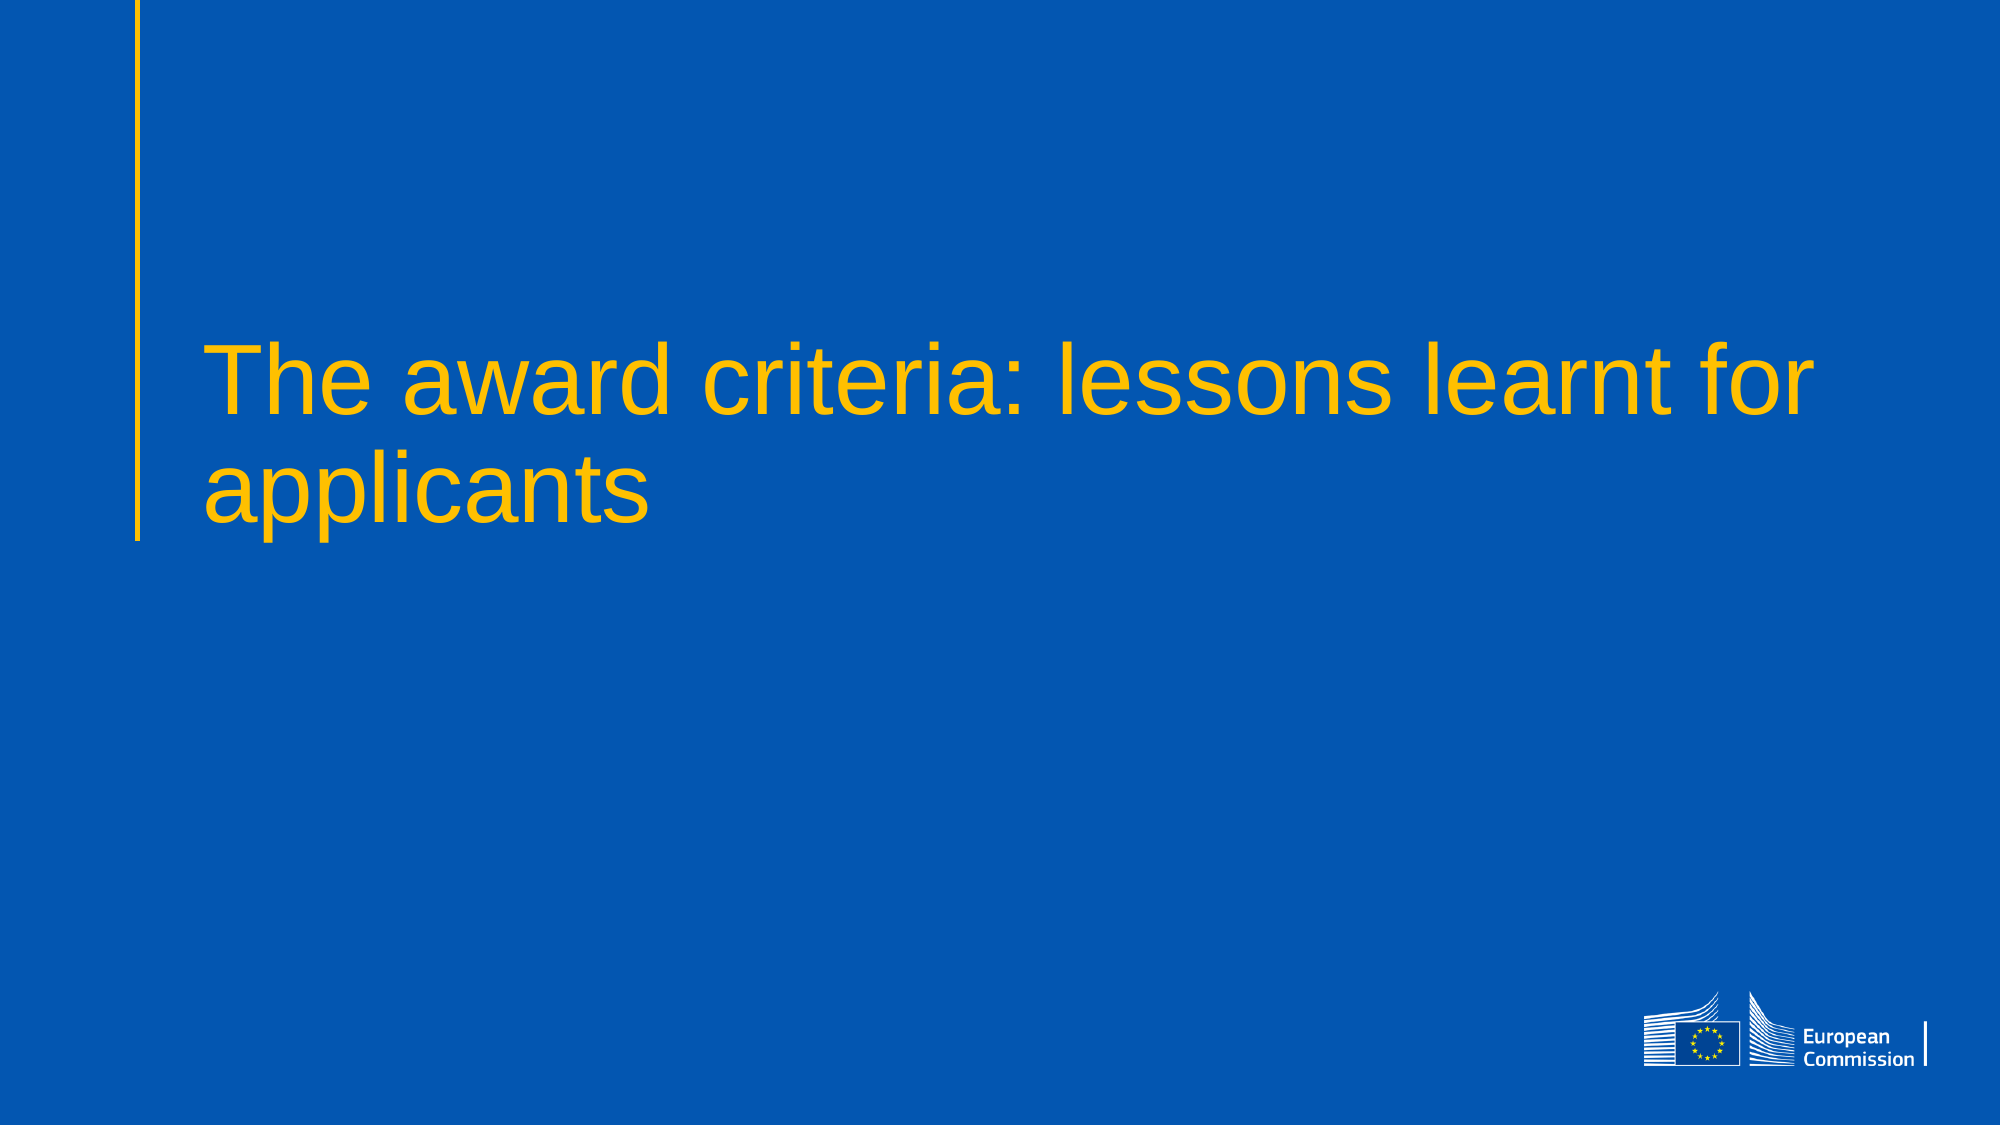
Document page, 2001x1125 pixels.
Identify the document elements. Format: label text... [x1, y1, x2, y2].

picture [1644, 991, 1927, 1066]
title The award criteria: lessons learnt for applicants [187, 135, 1858, 545]
